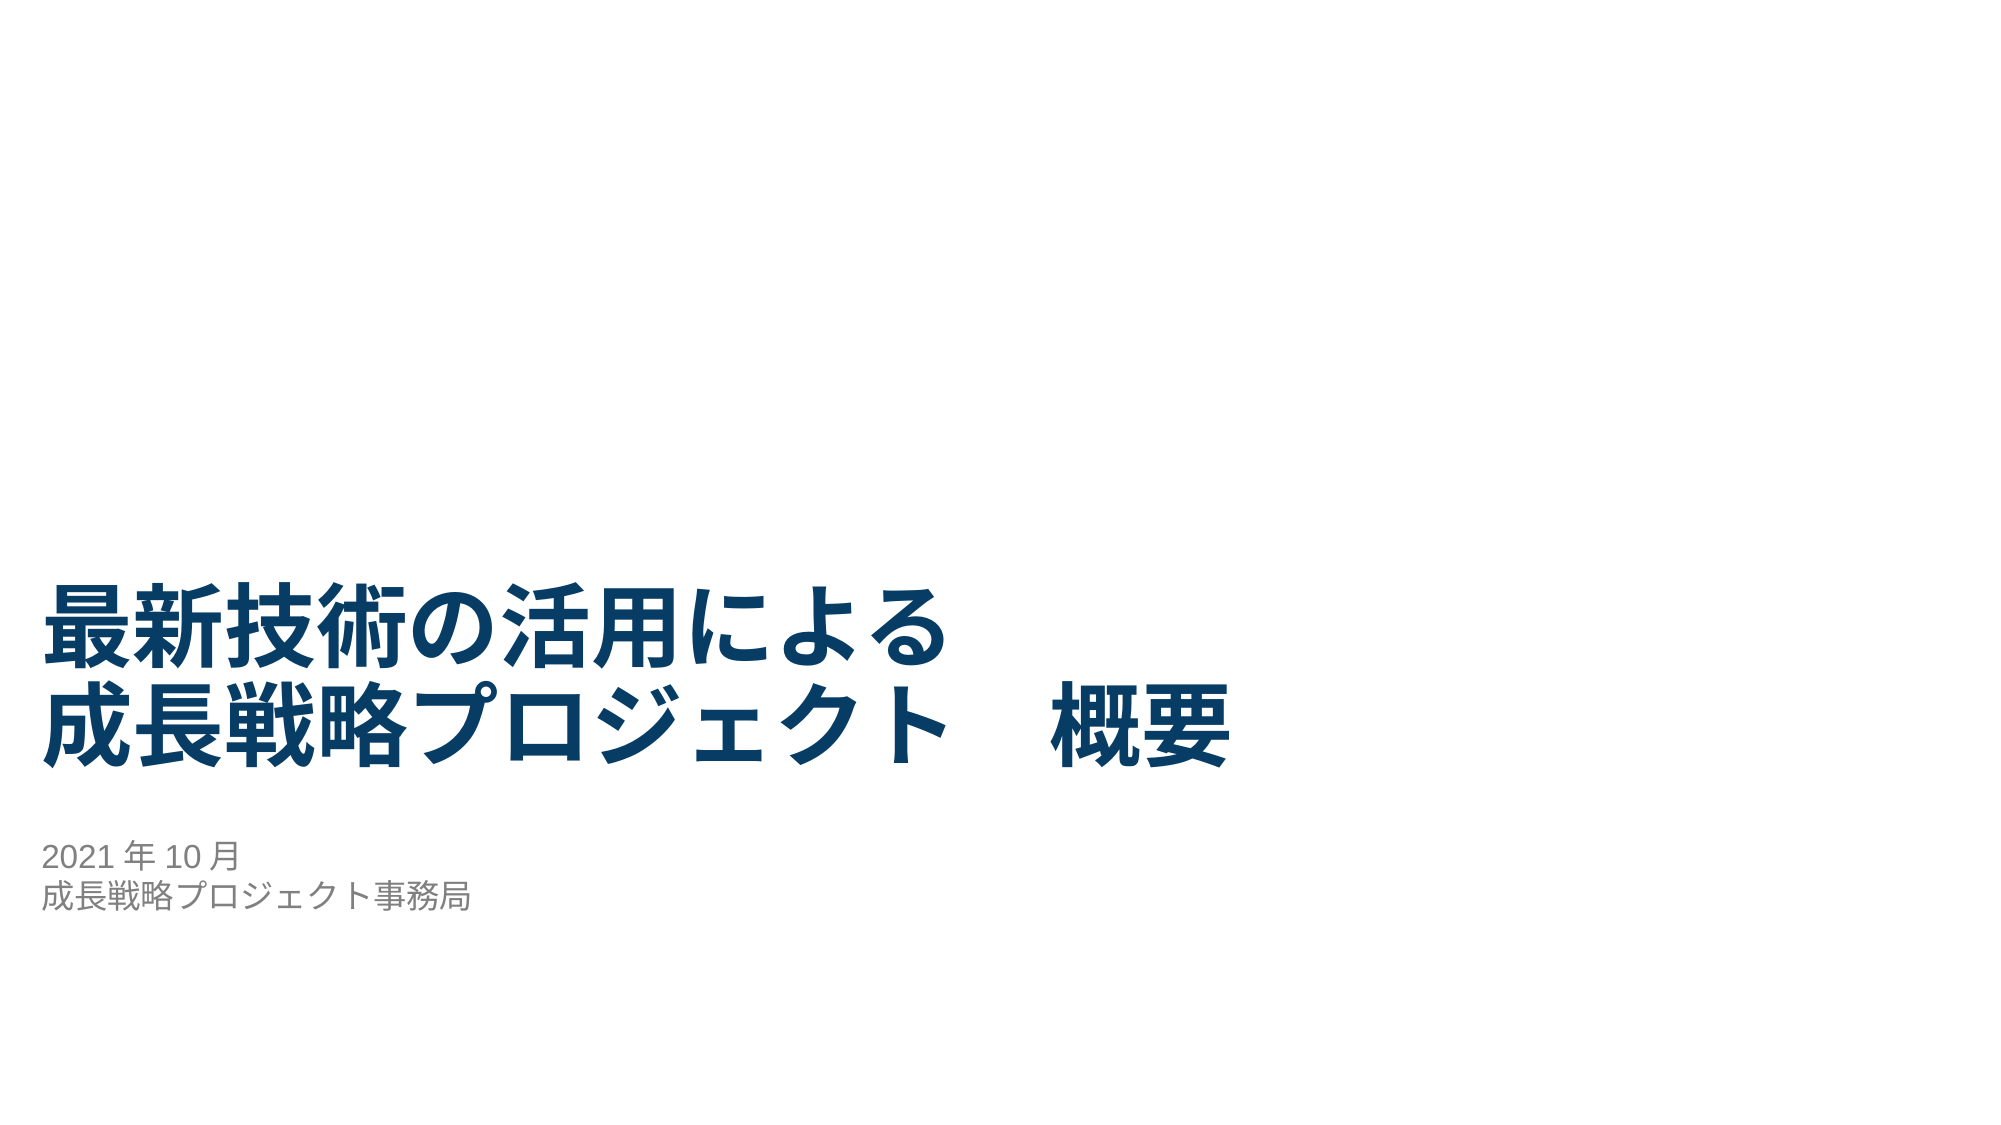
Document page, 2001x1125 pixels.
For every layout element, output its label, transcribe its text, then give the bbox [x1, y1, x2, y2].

subtitle 2021年10月 成長戦略プロジェクト事務局 [41, 828, 1554, 976]
title 最新技術の活用による 成長戦略プロジェクト 概要 [41, 562, 1554, 787]
